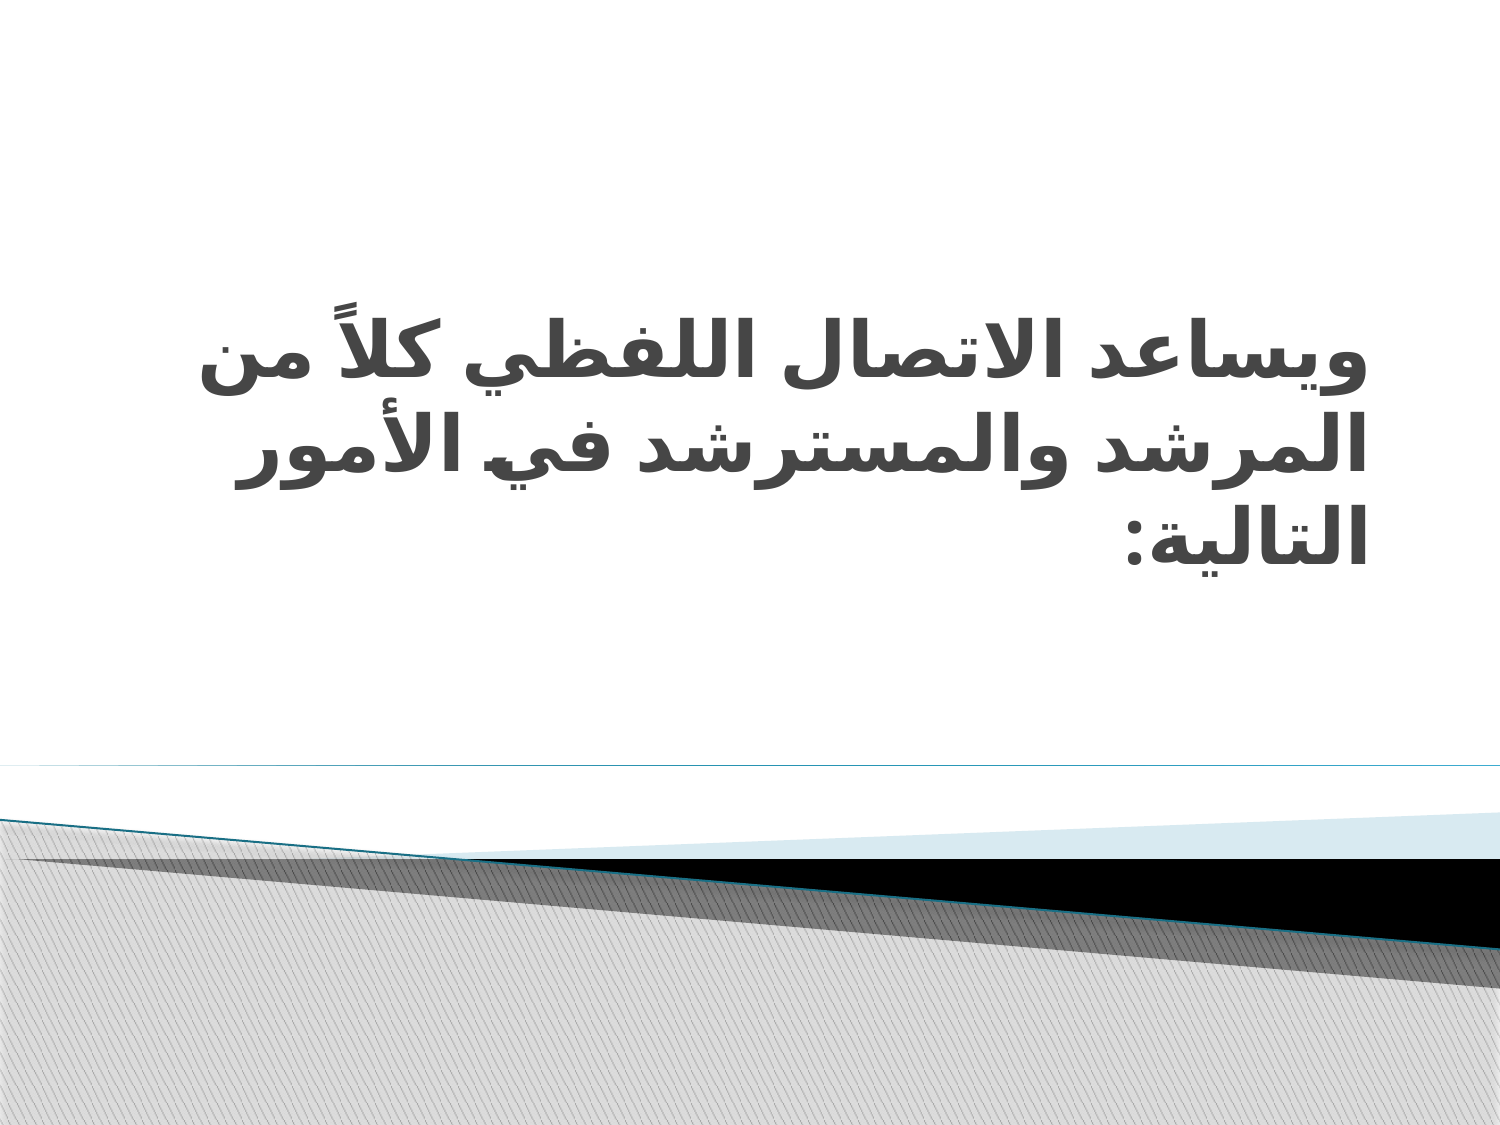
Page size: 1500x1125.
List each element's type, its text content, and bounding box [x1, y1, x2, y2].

picture [5, 859, 1500, 989]
title ويساعد الاتصال اللفظي كلاً من المرشد والمسترشد في الأمور التالية: [112, 287, 1388, 588]
